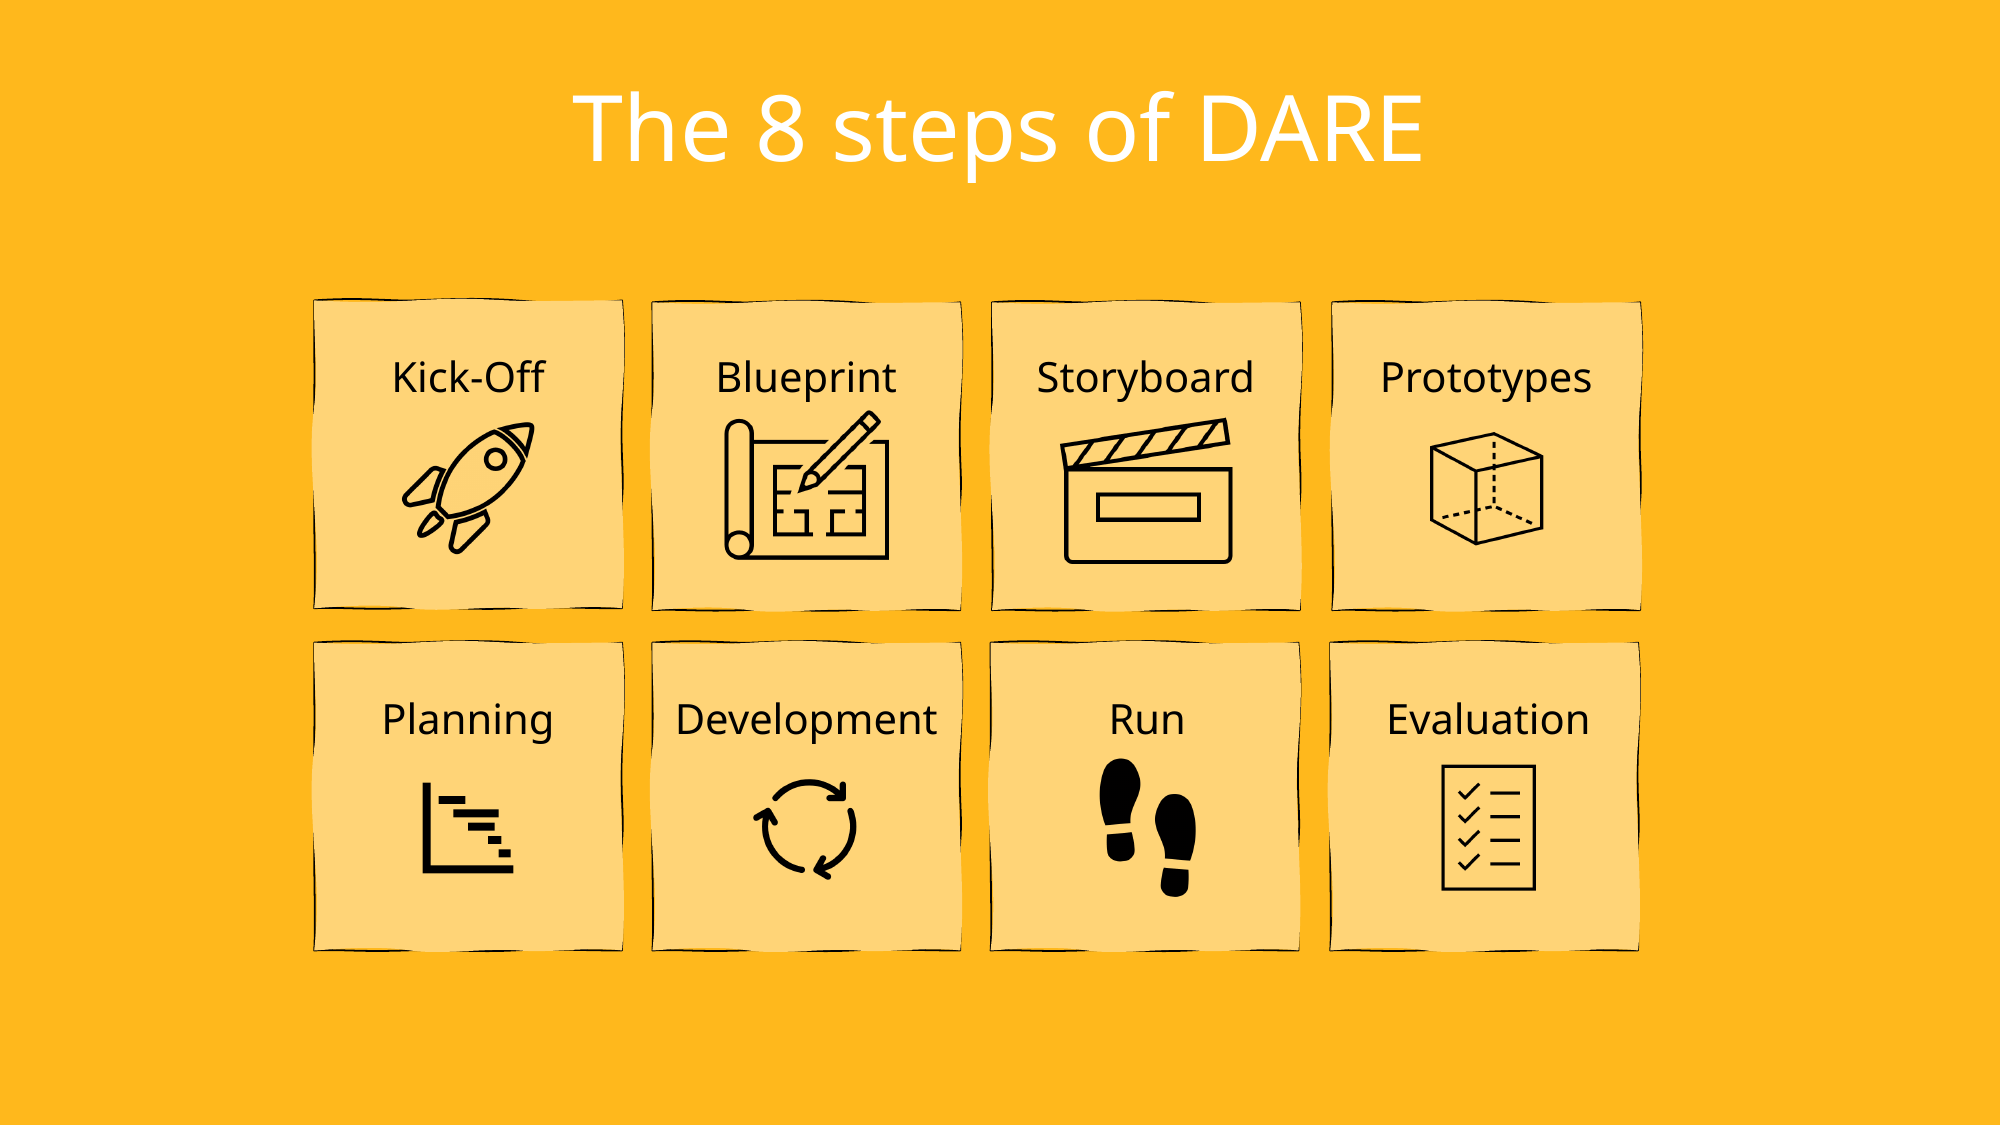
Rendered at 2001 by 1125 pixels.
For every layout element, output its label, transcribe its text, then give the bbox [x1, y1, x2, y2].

text_box The 8 steps of DARE [21, 59, 1979, 204]
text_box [313, 642, 623, 951]
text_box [313, 300, 623, 609]
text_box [652, 642, 961, 951]
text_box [652, 302, 961, 611]
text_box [1329, 642, 1643, 951]
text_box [990, 642, 1302, 951]
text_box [1332, 302, 1641, 611]
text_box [991, 302, 1301, 611]
